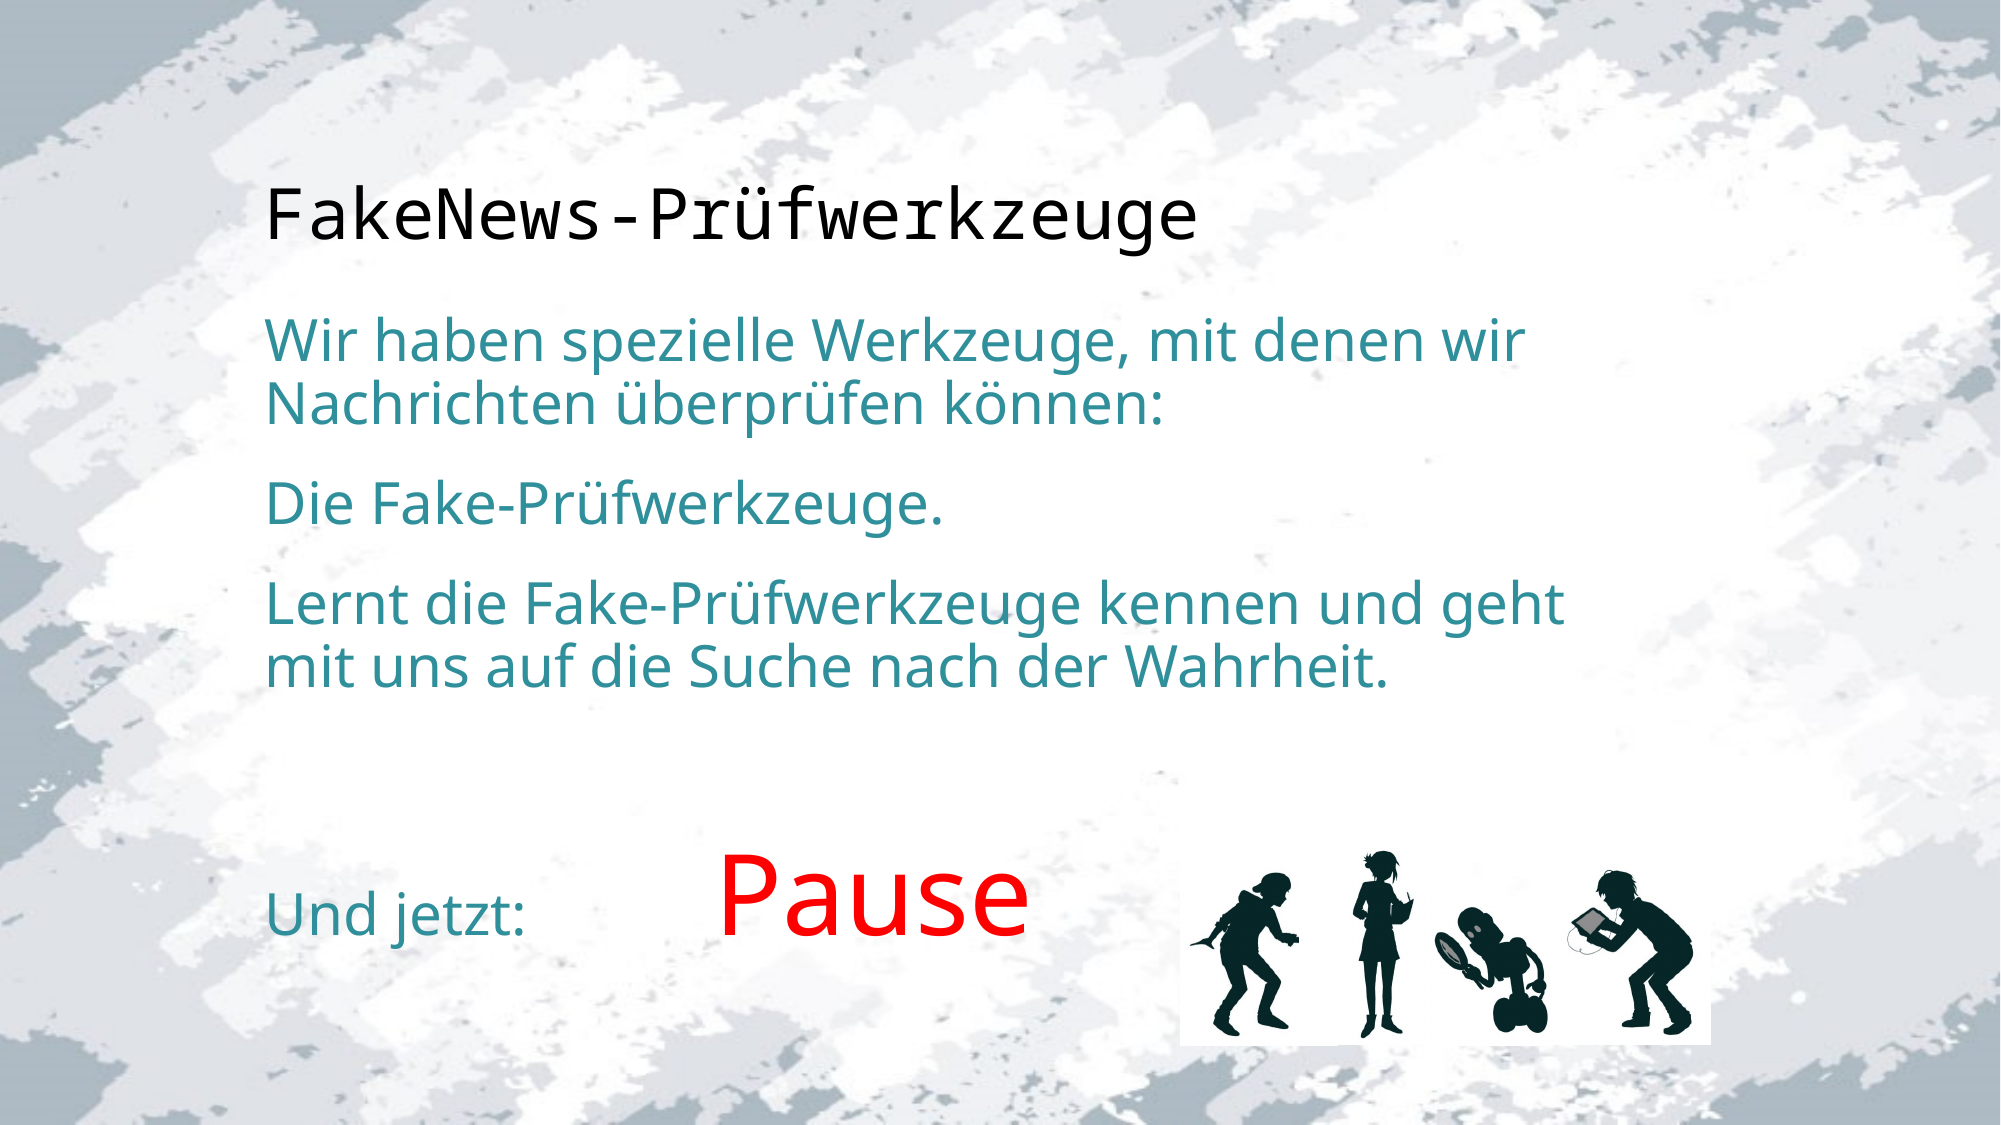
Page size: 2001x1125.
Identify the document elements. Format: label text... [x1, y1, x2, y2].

picture [0, 0, 2001, 1125]
title FakeNews-Prüfwerkzeuge [249, 75, 1858, 263]
text_box Wir haben spezielle Werkzeuge, mit denen wir Nachrichten überprüfen können: Die Fake-Prüfwerkzeuge. Lernt die Fake-Prüfwerkzeuge kennen und geht mit uns auf die Suche nach der Wahrheit. Und jetzt: Pause [249, 303, 1671, 1004]
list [1426, 896, 1554, 1046]
